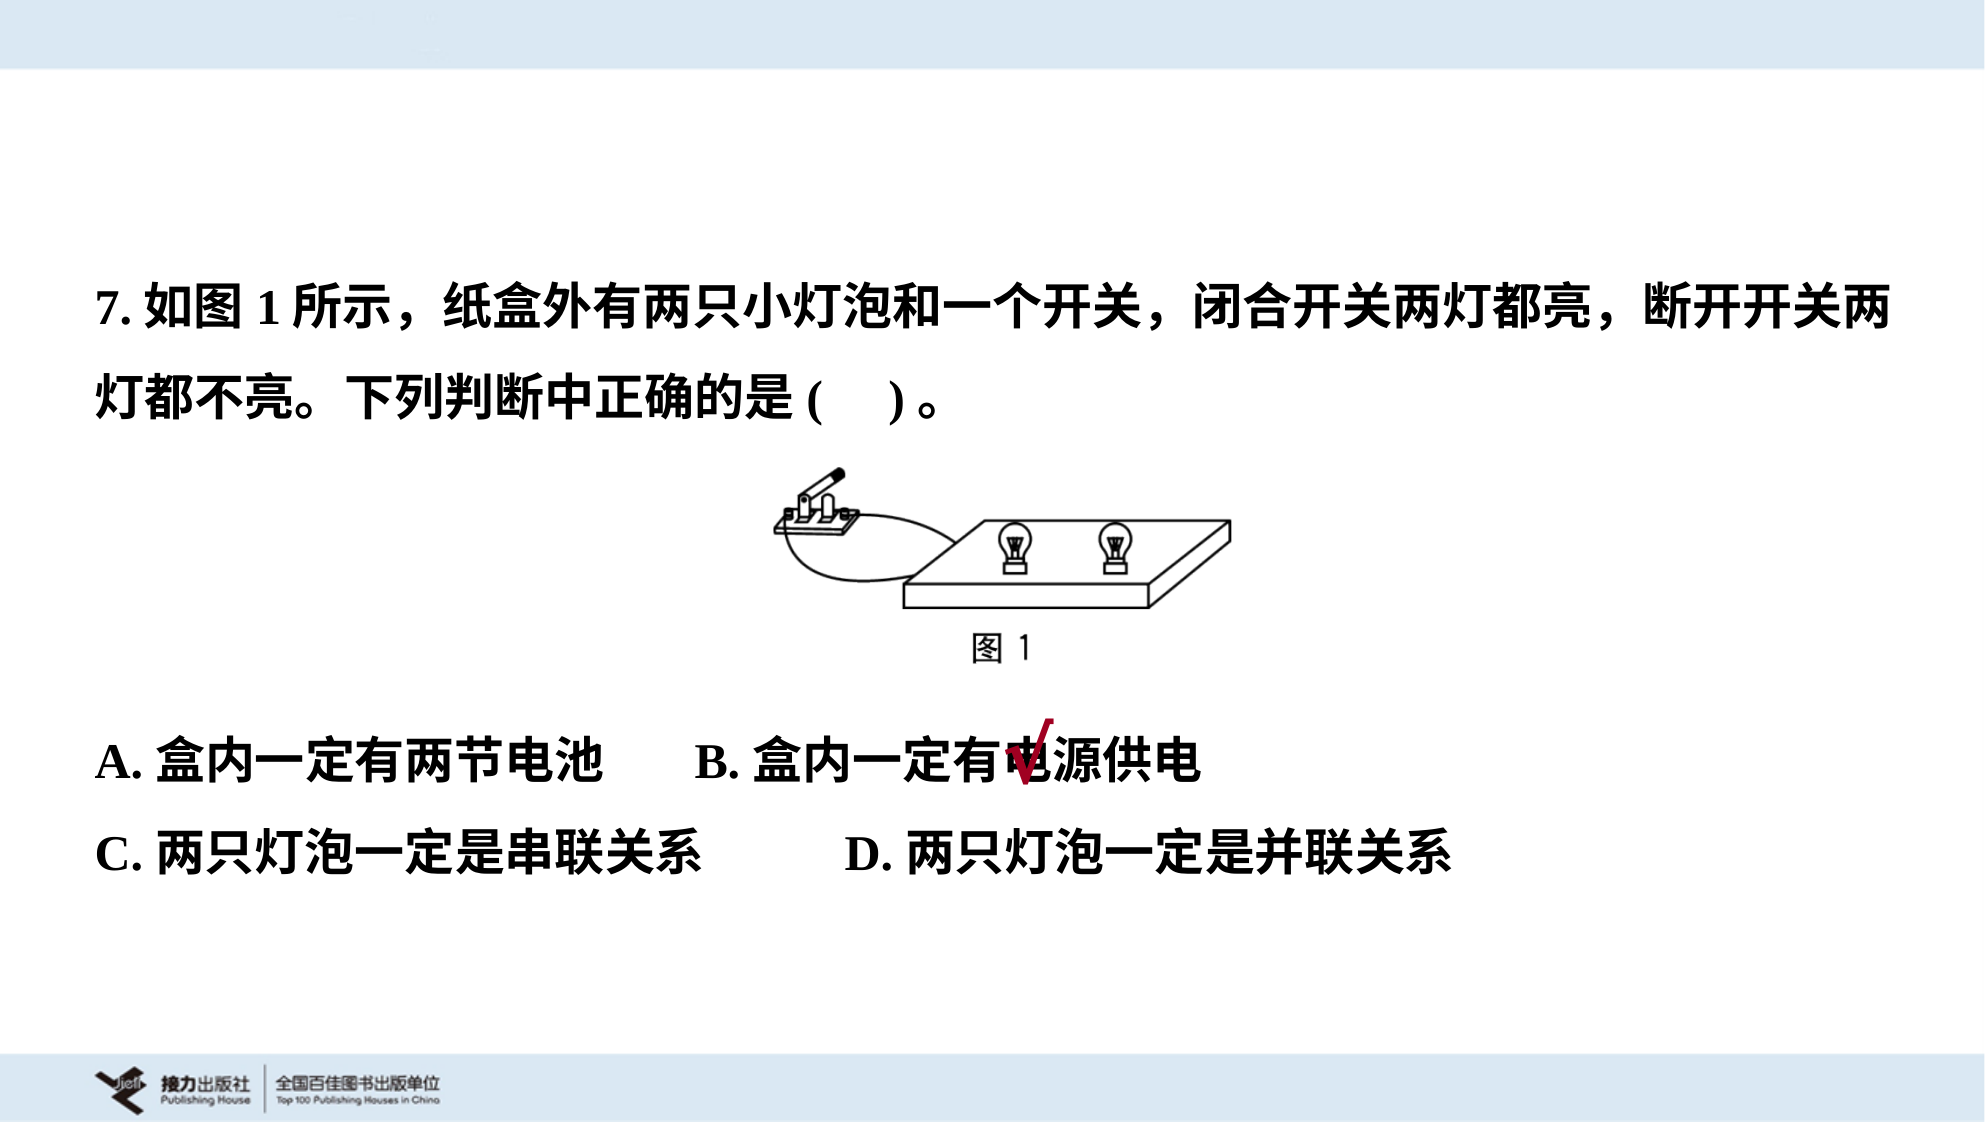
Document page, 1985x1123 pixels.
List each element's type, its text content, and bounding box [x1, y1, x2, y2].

text_box 7.如图1所示，纸盒外有两只小灯泡和一个开关，闭合开关两灯都亮，断开开关两 灯都不亮。下列判断中正确的是( )。 [94, 242, 1892, 426]
text_box A.盒内一定有两节电池 B.盒内一定有电源供电 C.两只灯泡一定是串联关系 D.两只灯泡一定是并联关系 [94, 697, 1892, 881]
text_box √ [1002, 706, 1055, 800]
picture [0, 0, 1985, 1122]
